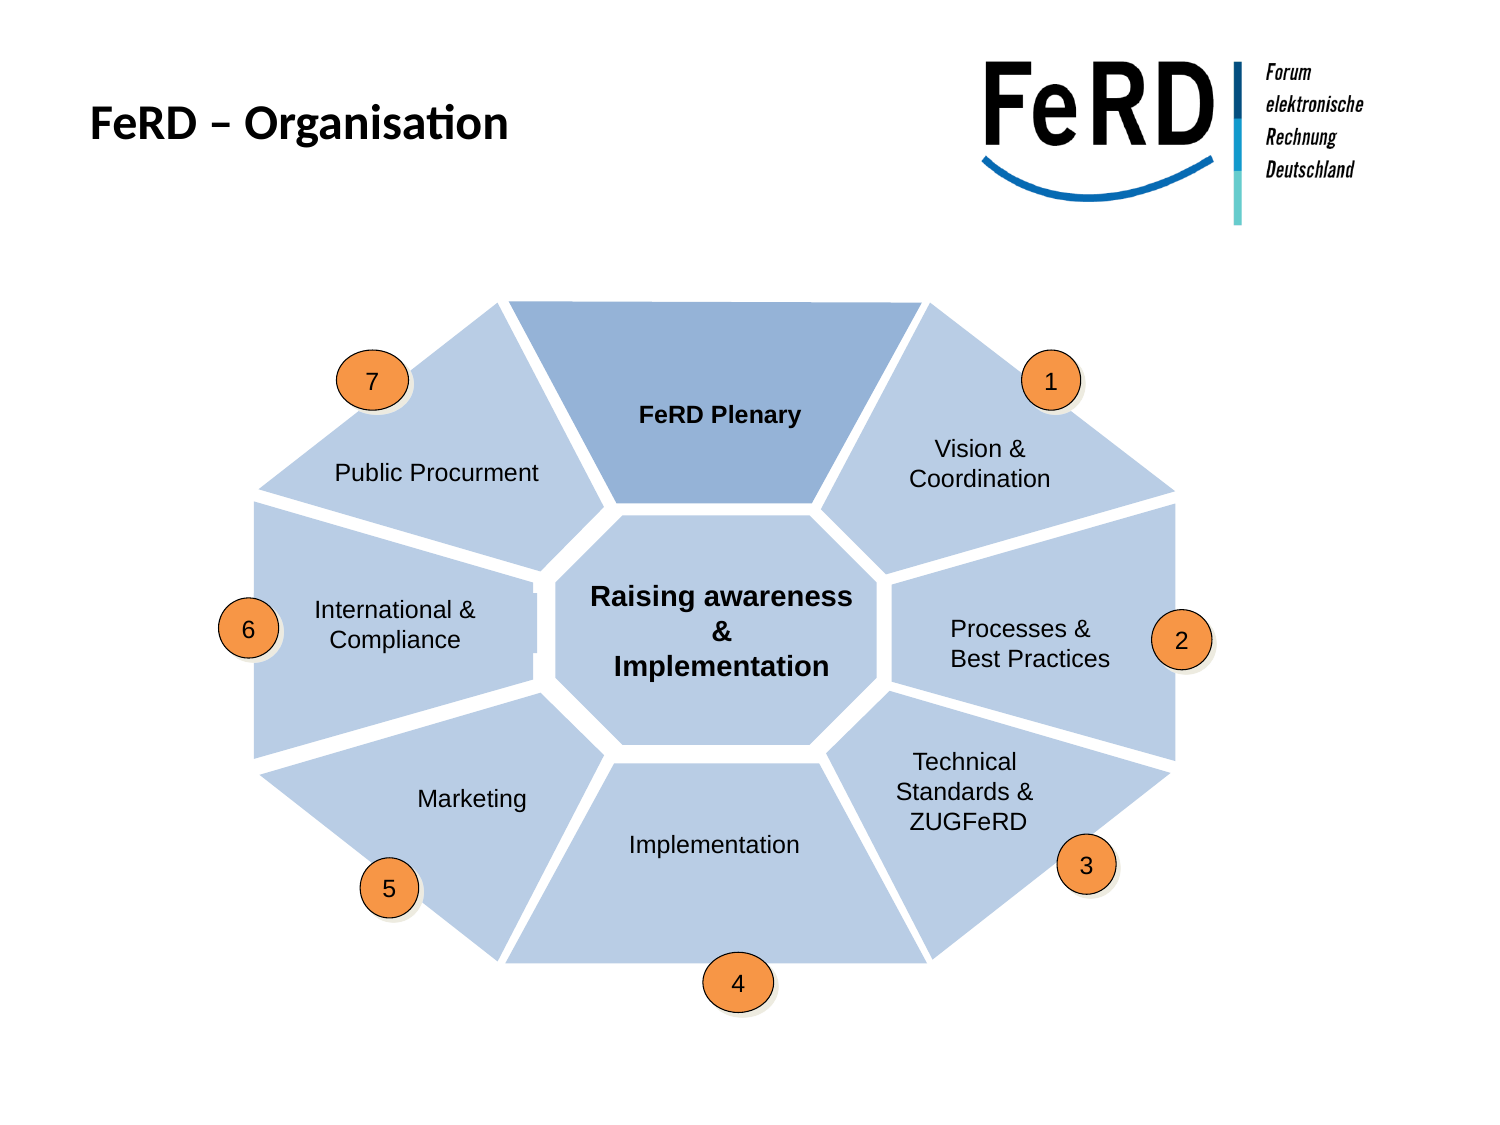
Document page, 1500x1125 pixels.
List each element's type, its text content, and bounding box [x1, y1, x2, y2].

picture [962, 42, 1424, 232]
text_box 6 [218, 597, 248, 659]
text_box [253, 302, 1176, 964]
title FeRD – Organisation [75, 31, 1102, 209]
text_box 2 [1180, 609, 1212, 670]
text_box 4 [702, 971, 774, 1013]
